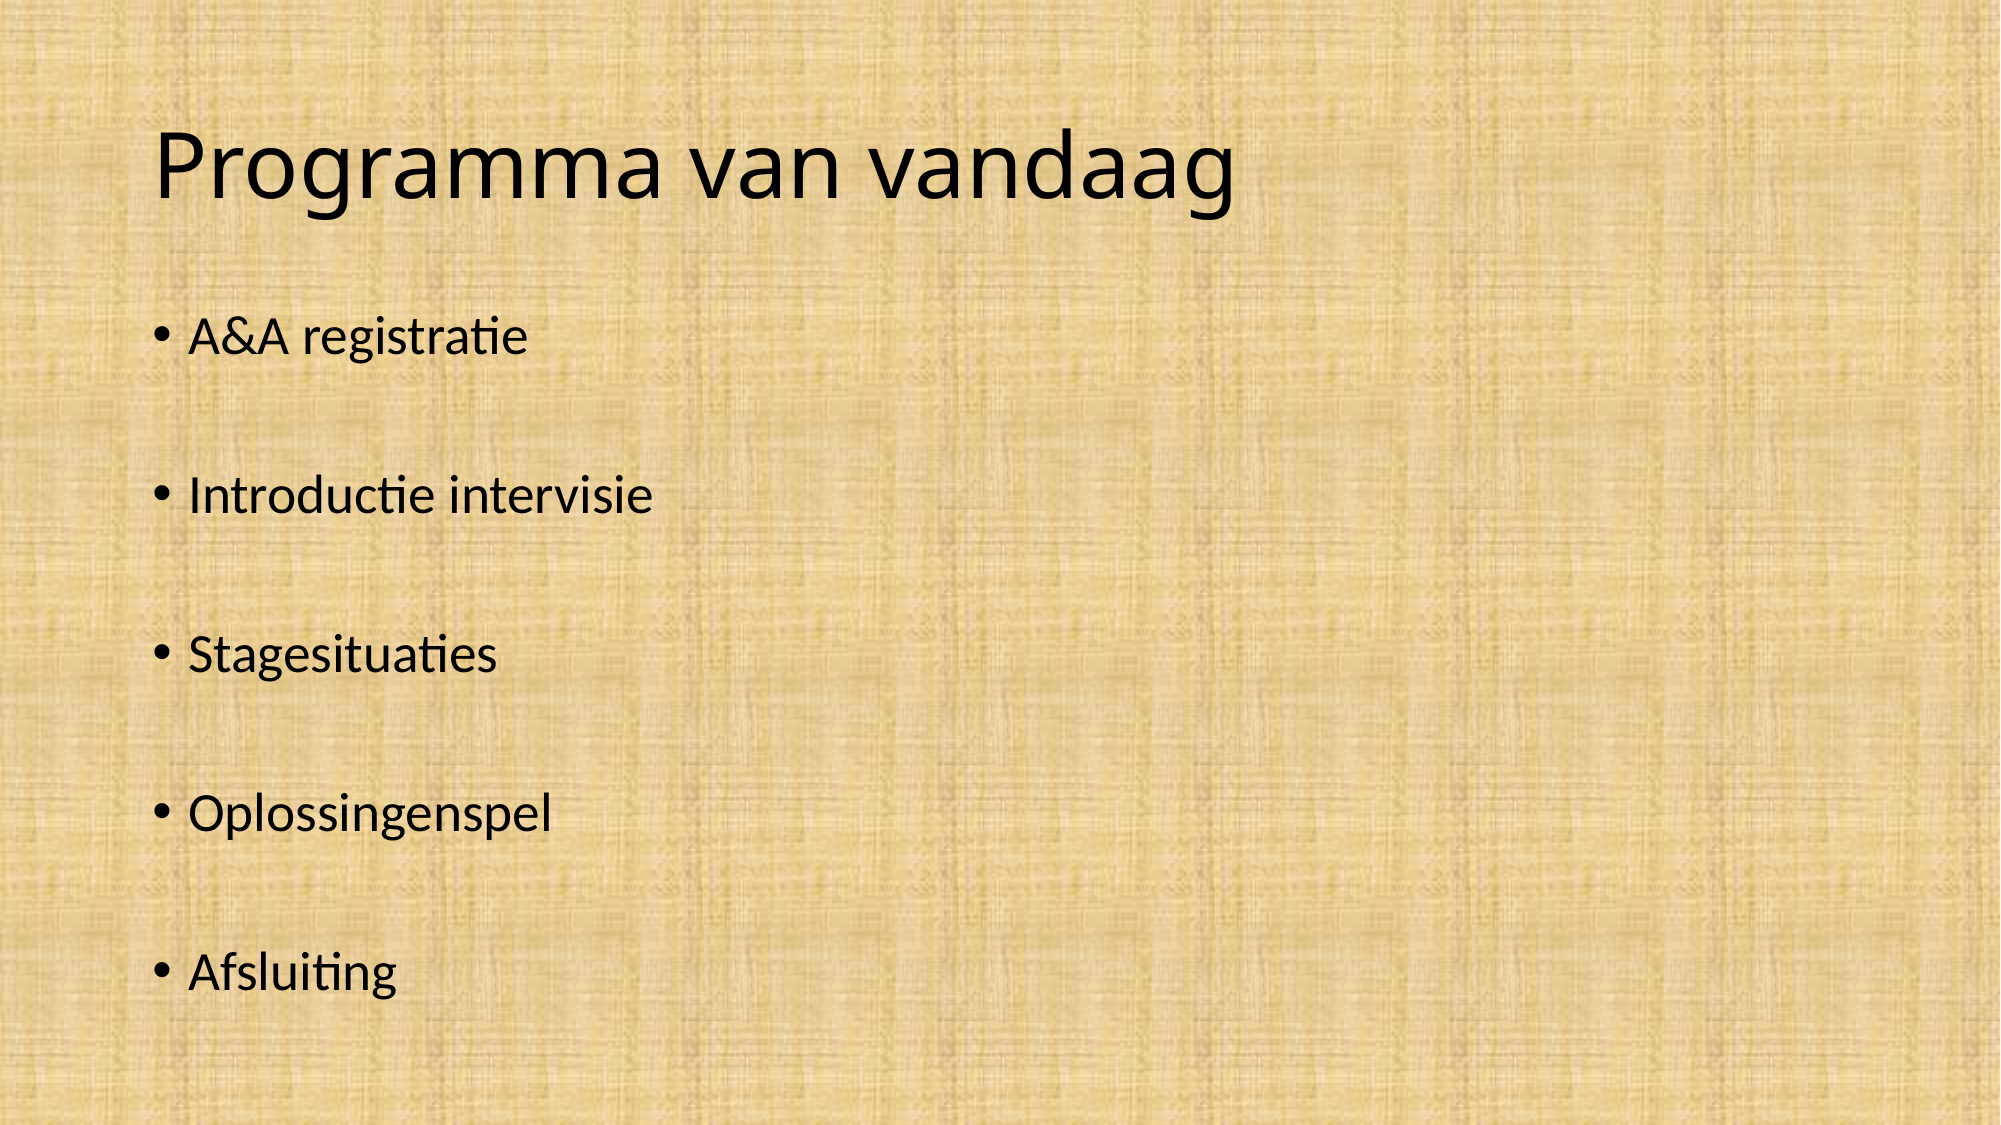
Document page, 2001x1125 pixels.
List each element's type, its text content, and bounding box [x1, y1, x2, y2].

list A&A registratie Introductie intervisie Stagesituaties Oplossingenspel Afsluiting [137, 299, 1863, 1014]
picture [0, 0, 2001, 1125]
title Programma van vandaag [137, 59, 1863, 278]
